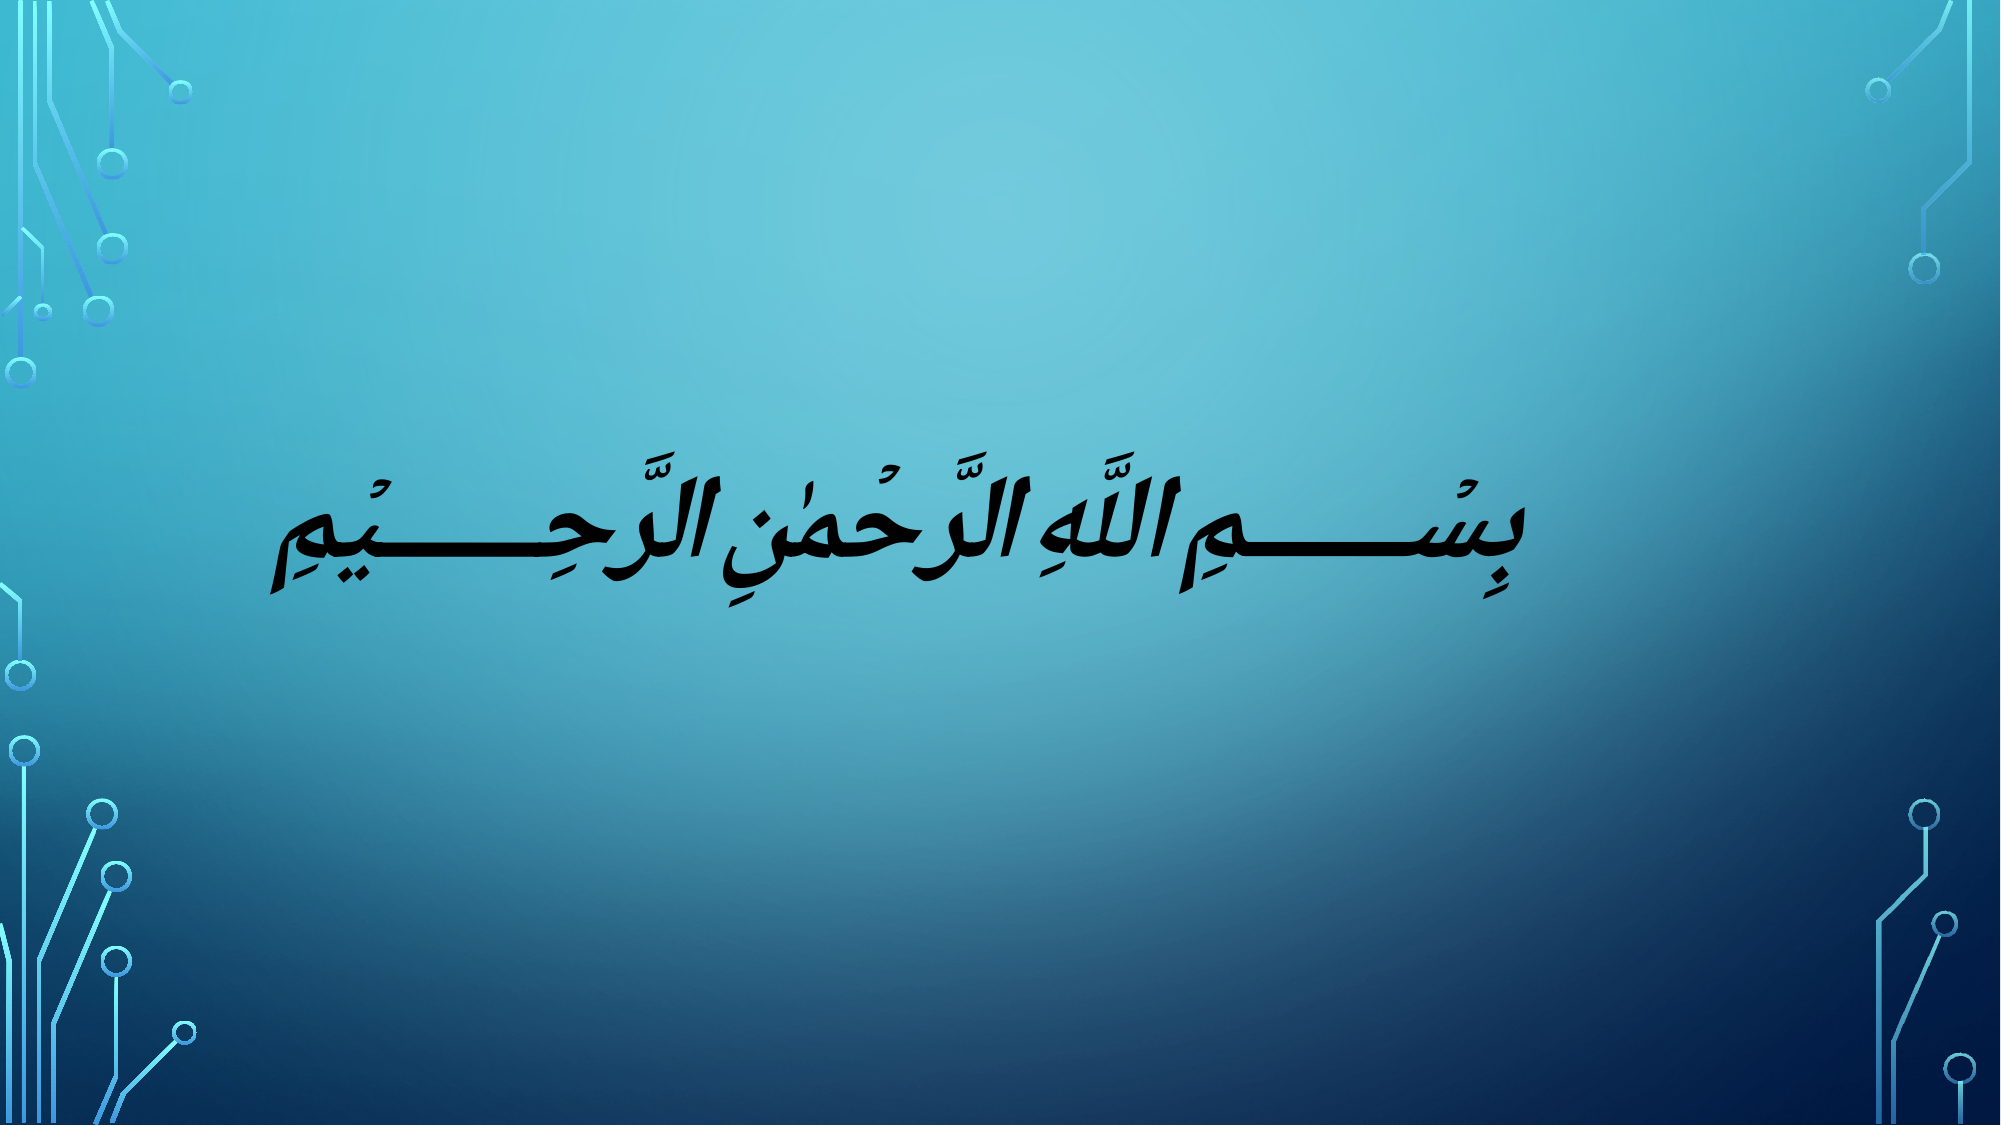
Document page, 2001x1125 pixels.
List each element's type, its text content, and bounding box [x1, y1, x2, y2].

title ﷽ [249, 388, 1875, 631]
